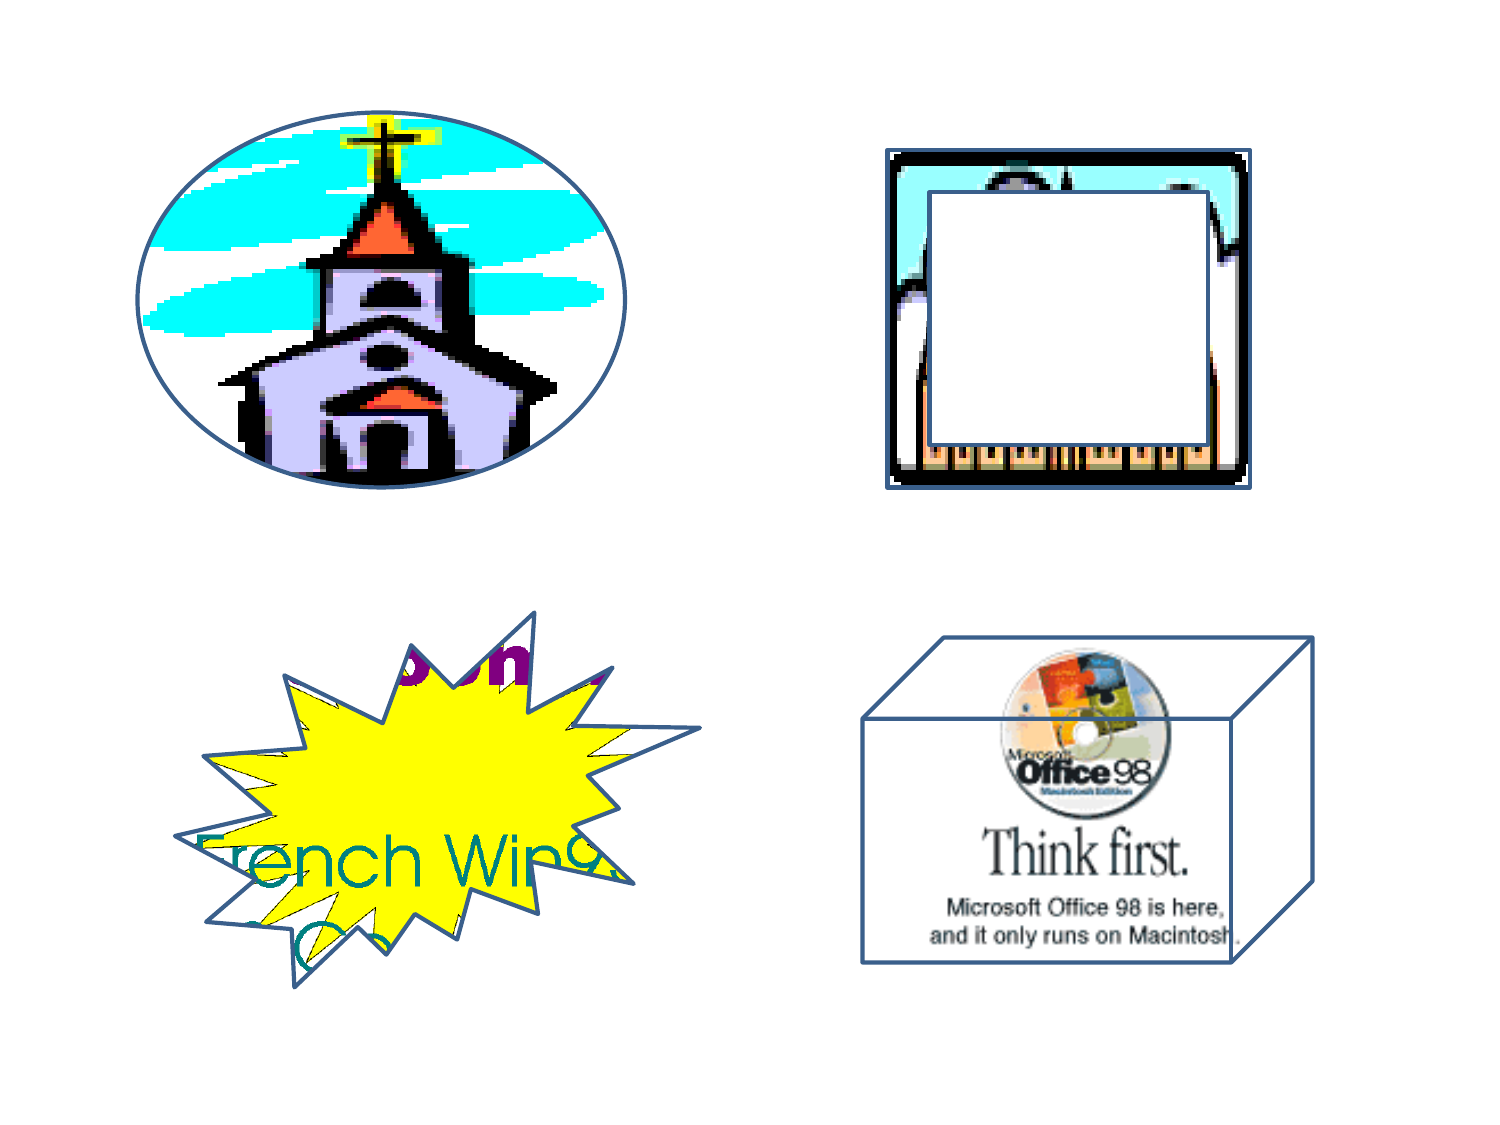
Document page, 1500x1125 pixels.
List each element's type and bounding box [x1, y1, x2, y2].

text_box [860, 635, 1315, 965]
text_box [172, 610, 702, 990]
text_box [135, 110, 628, 490]
text_box [885, 148, 1252, 490]
